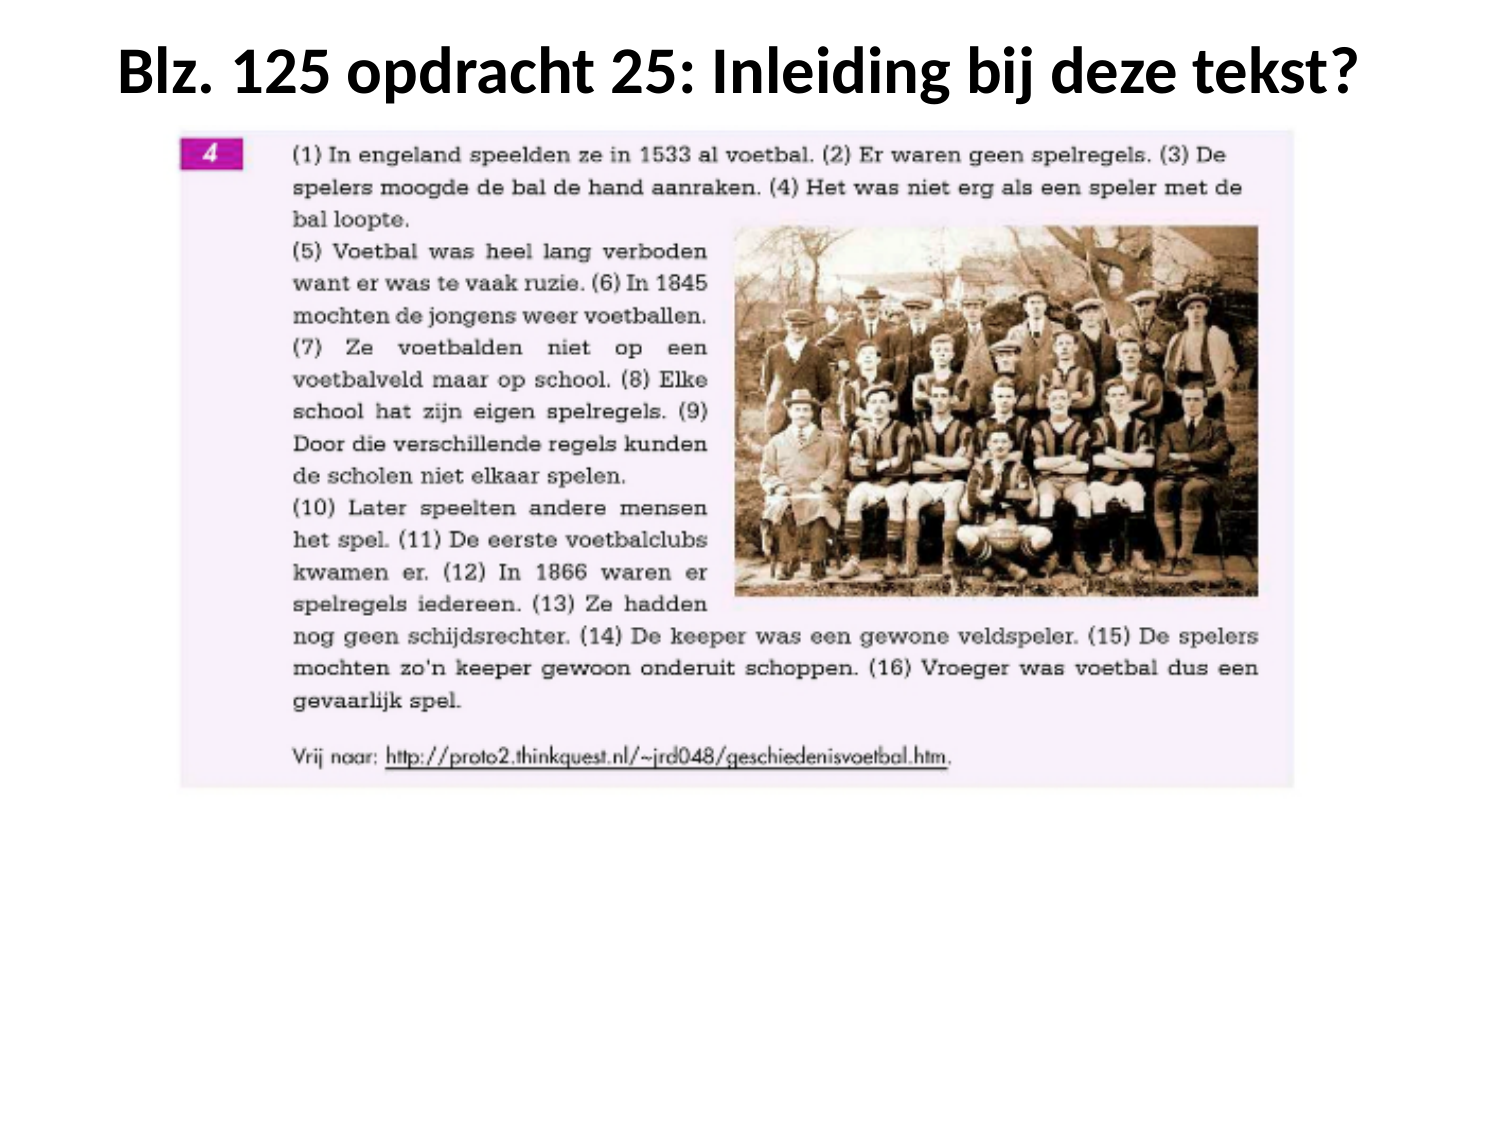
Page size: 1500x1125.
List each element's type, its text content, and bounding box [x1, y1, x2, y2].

picture [94, 125, 1324, 799]
text_box Blz. 125 opdracht 25: Inleiding bij deze tekst? [41, 19, 1377, 149]
